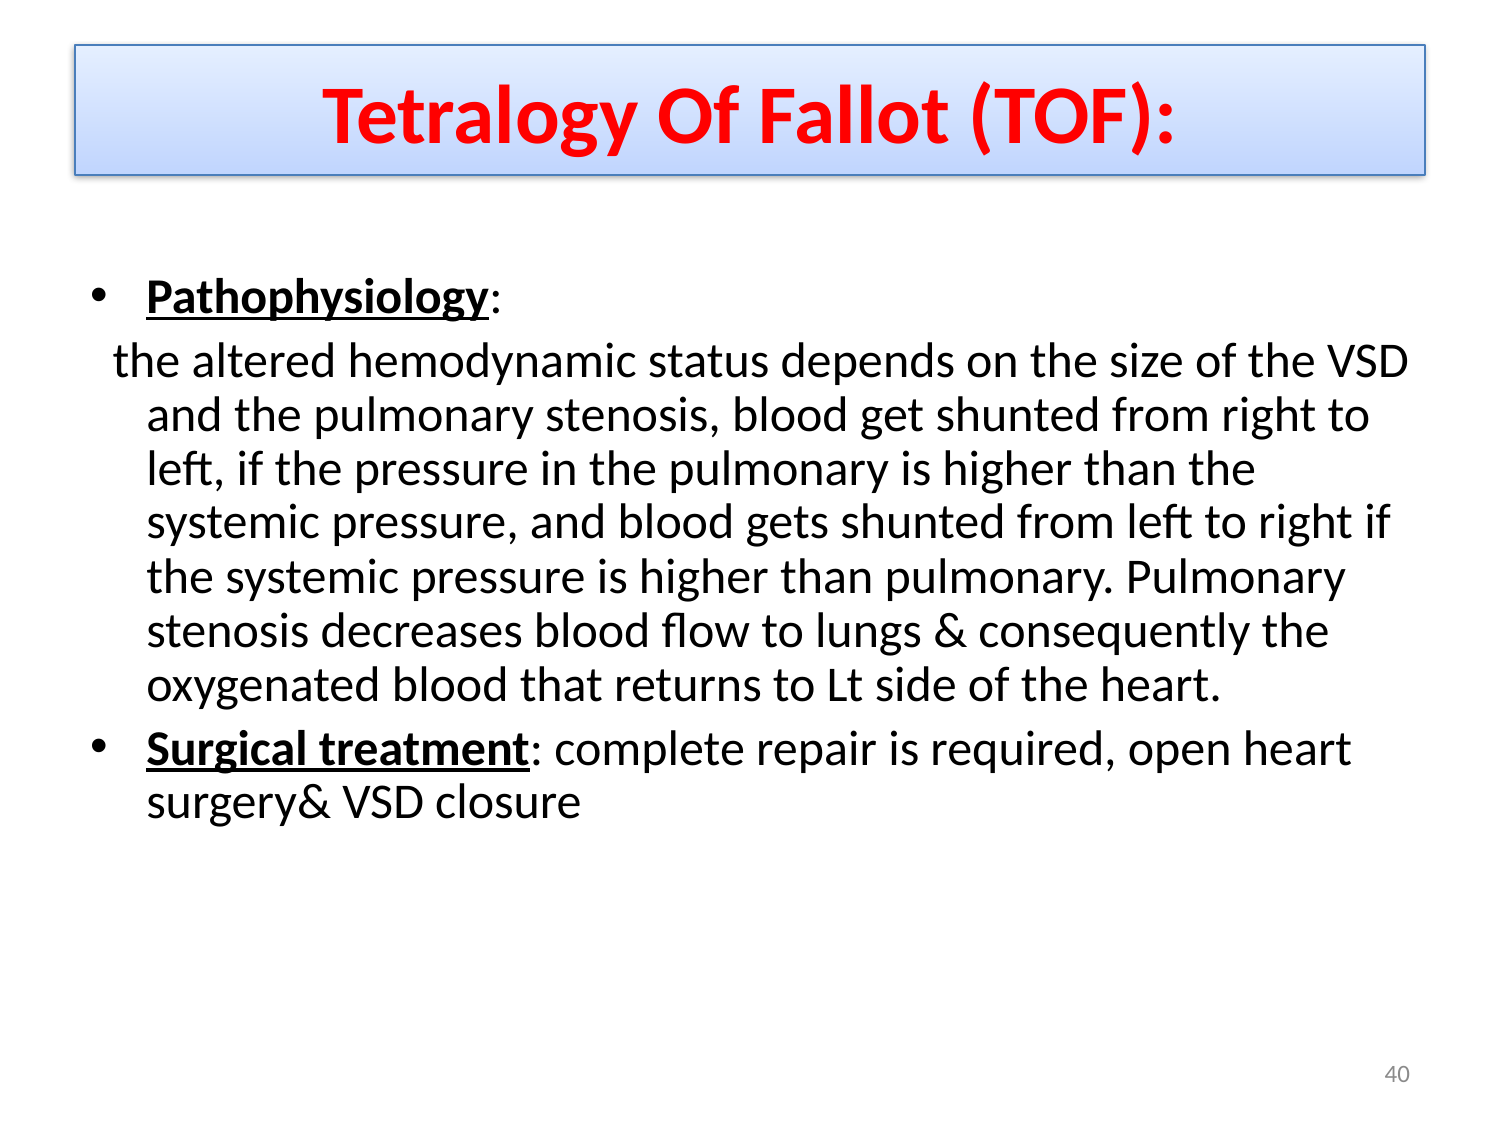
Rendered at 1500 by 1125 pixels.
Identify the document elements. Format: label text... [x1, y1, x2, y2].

list Pathophysiology: the altered hemodynamic status depends on the size of the VSD and the pulmonary stenosis, blood get shunted from right to left, if the pressure in the pulmonary is higher than the systemic pressure, and blood gets shunted from left to right if the systemic pressure is higher than pulmonary. Pulmonary stenosis decreases blood flow to lungs & consequently the oxygenated blood that returns to Lt side of the heart. Surgical treatment: complete repair is required, open heart surgery& VSD closure [75, 262, 1425, 1005]
title Tetralogy Of Fallot (TOF): [74, 44, 1426, 176]
slide_number 40 [1074, 1042, 1425, 1103]
